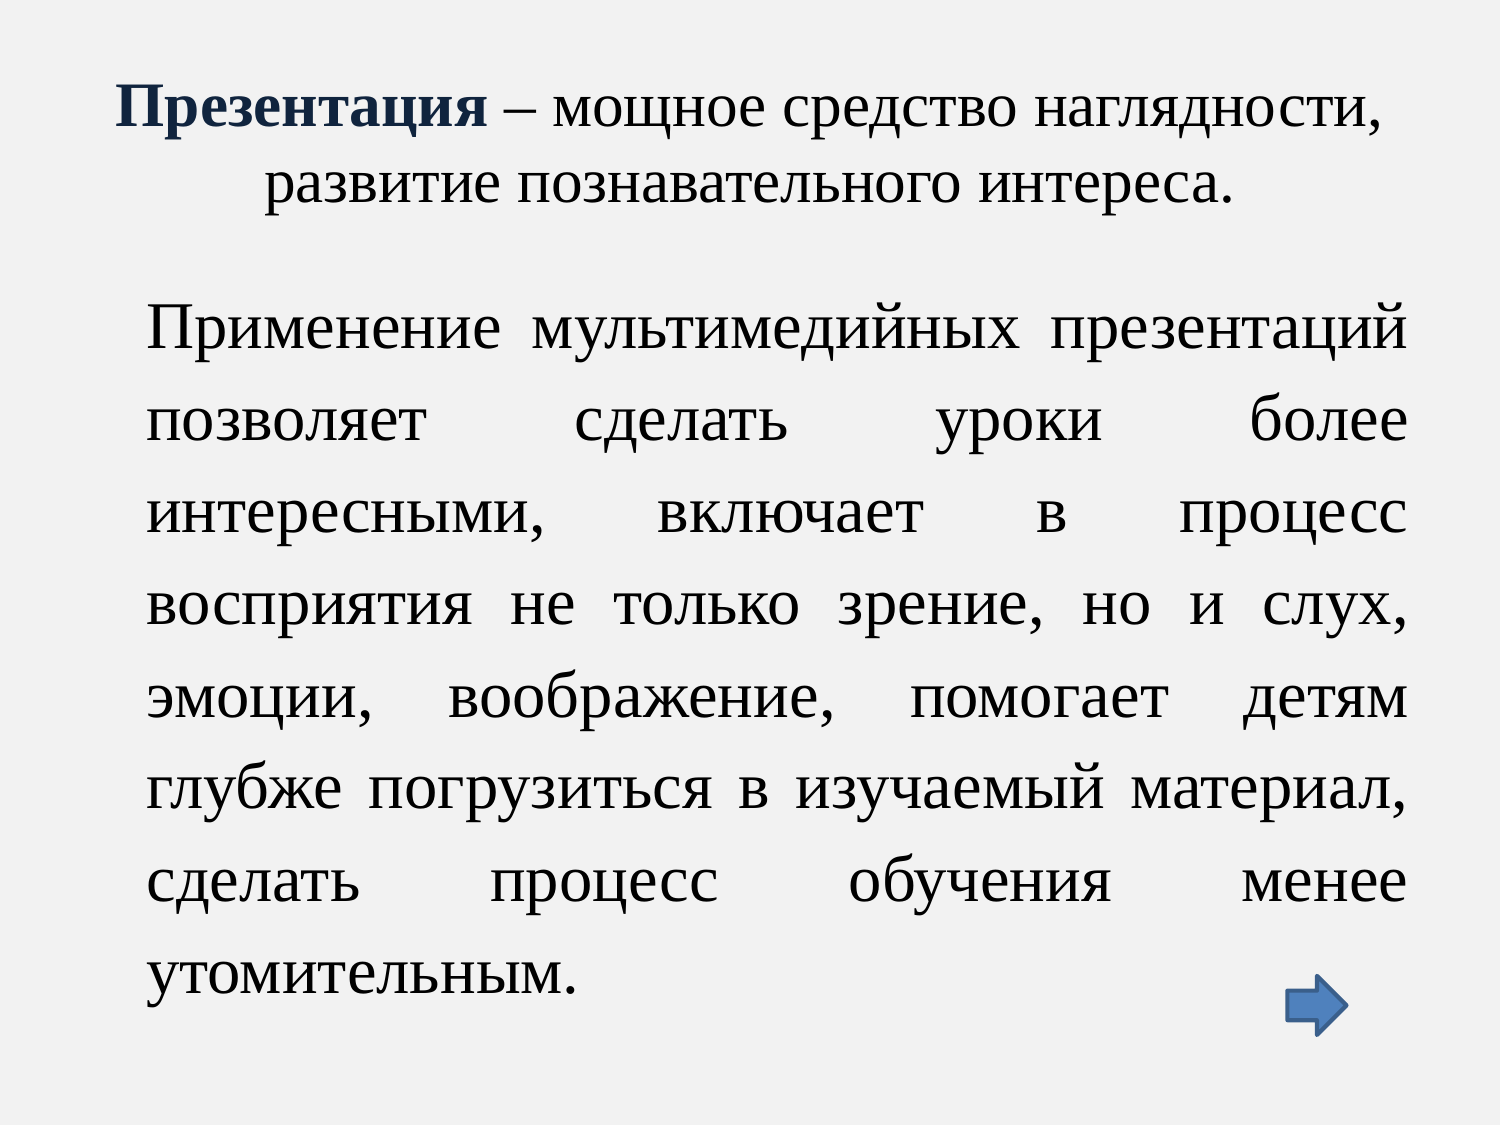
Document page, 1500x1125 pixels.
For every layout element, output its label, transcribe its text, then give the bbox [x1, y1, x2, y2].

title Презентация – мощное средство наглядности, развитие познавательного интереса. [75, 45, 1425, 233]
list Применение мультимедийных презентаций позволяет сделать уроки более интересными, включает в процесс восприятия не только зрение, но и слух, эмоции, воображение, помогает детям глубже погрузиться в изучаемый материал, сделать процесс обучения менее утомительным. [75, 262, 1425, 1094]
text_box [1285, 973, 1349, 1037]
